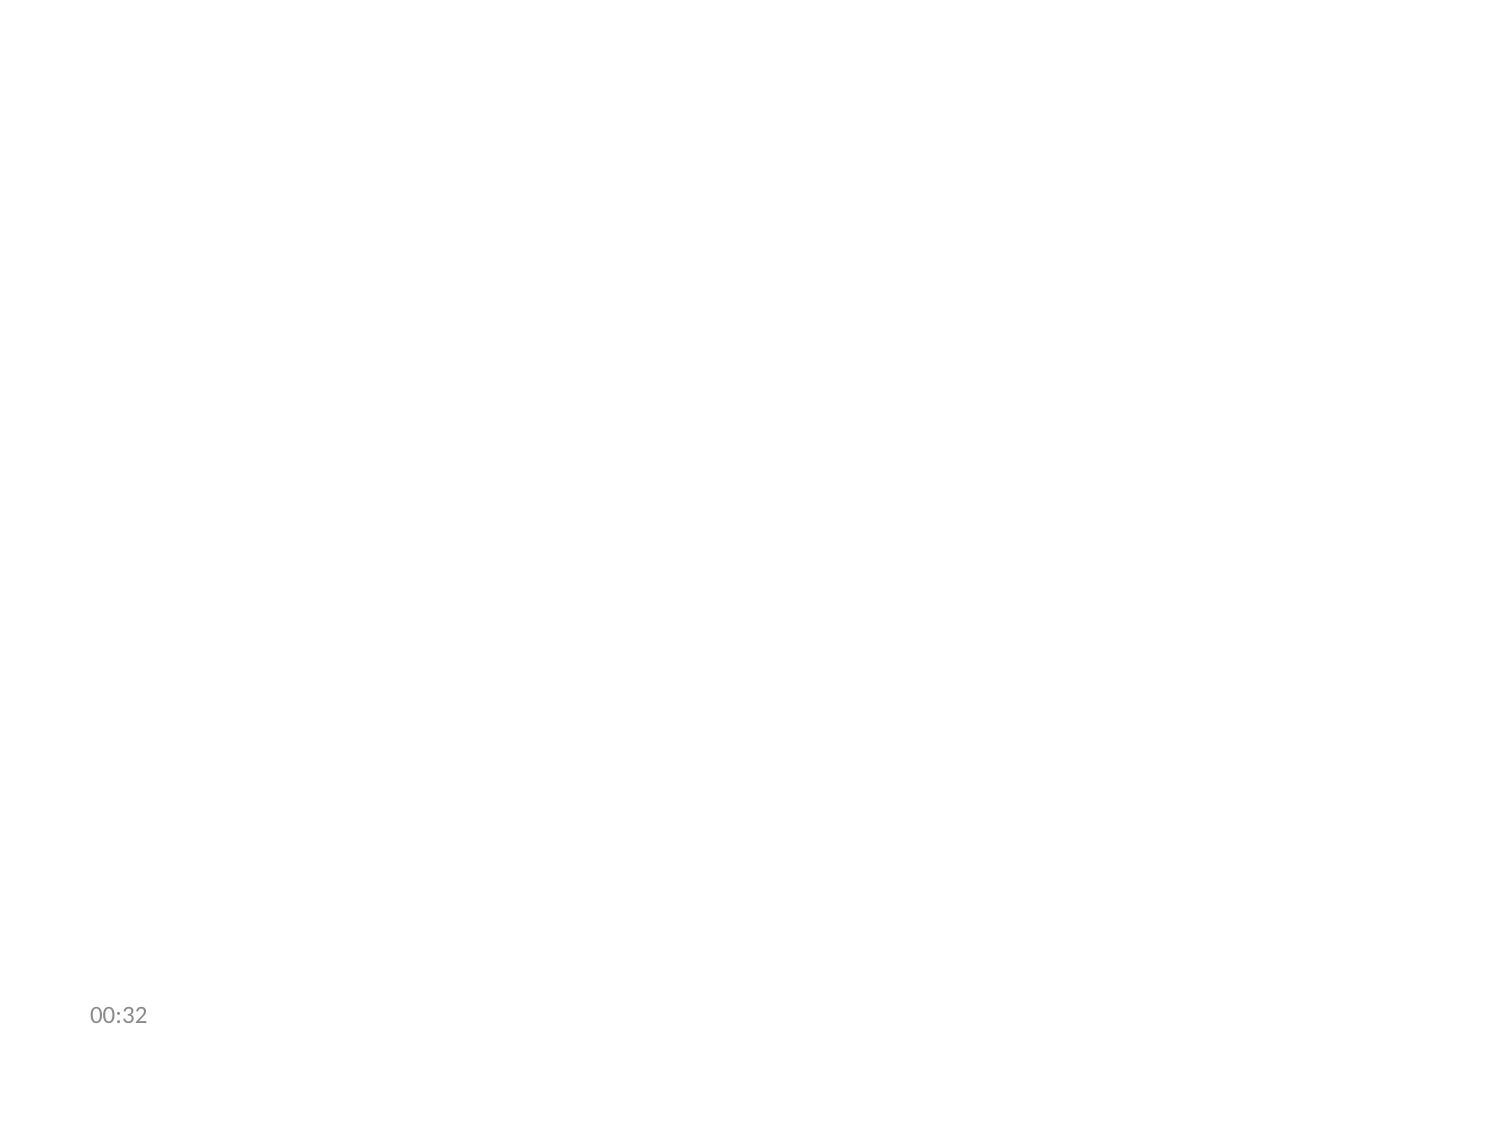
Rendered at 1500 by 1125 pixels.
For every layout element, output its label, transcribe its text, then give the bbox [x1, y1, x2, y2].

text_box 15:35 [75, 983, 425, 1044]
